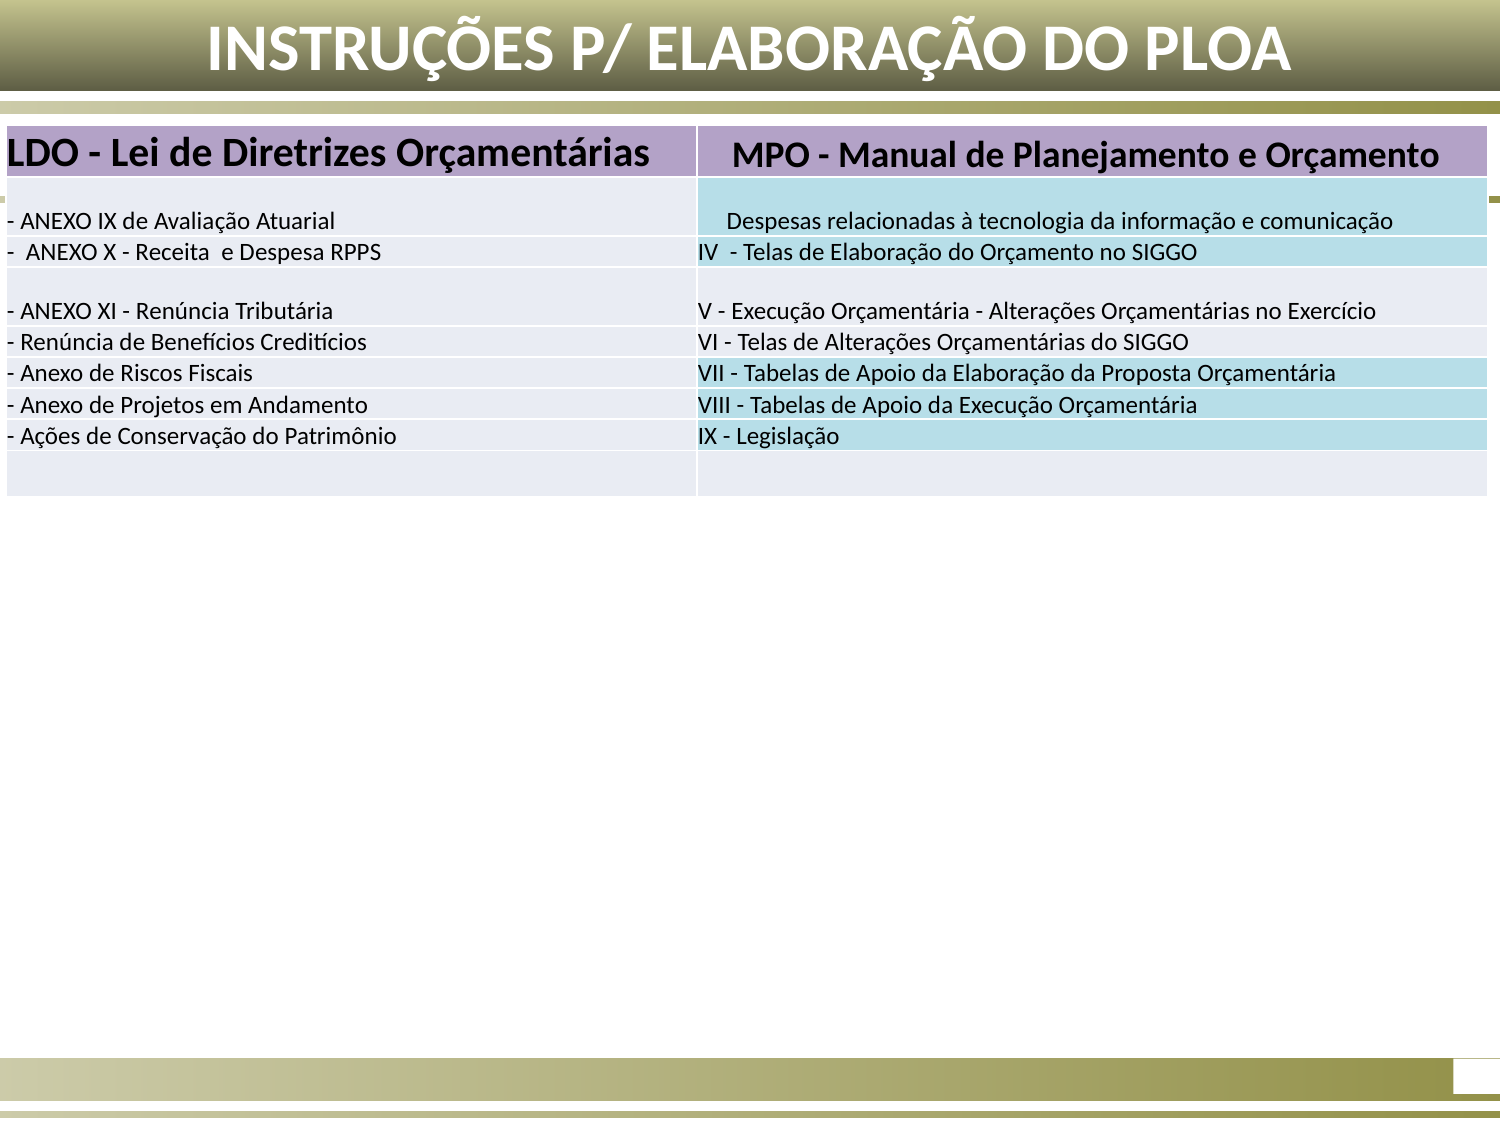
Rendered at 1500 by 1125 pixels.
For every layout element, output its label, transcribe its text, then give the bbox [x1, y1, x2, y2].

text_box [1453, 1058, 1500, 1094]
table_cell - Ações de Conservação do Patrimônio [7, 420, 696, 450]
table_cell - Anexo de Riscos Fiscais [7, 358, 696, 387]
text_box INSTRUÇÕES P/ ELABORAÇÃO DO PLOA [0, 0, 1500, 91]
text_box [0, 101, 1500, 114]
table_cell VII - Tabelas de Apoio da Elaboração da Proposta Orçamentária [698, 358, 1487, 387]
text_box [0, 1058, 1500, 1101]
table_cell IV - Telas de Elaboração do Orçamento no SIGGO [698, 237, 1487, 266]
table_cell - ANEXO XI - Renúncia Tributária [7, 268, 696, 325]
table_cell IX - Legislação [698, 420, 1487, 450]
text_box [1489, 196, 1500, 203]
table_cell VI - Telas de Alterações Orçamentárias do SIGGO [698, 327, 1487, 356]
table_cell V - Execução Orçamentária - Alterações Orçamentárias no Exercício [698, 268, 1487, 325]
table_cell VIII - Tabelas de Apoio da Execução Orçamentária [698, 389, 1487, 418]
table_cell [7, 451, 696, 496]
table_header LDO - Lei de Diretrizes Orçamentárias [7, 126, 696, 176]
text_box [0, 1111, 1500, 1118]
table_cell - Renúncia de Benefícios Creditícios [7, 327, 696, 356]
table_header MPO - Manual de Planejamento e Orçamento [698, 126, 1487, 176]
table_cell - ANEXO IX de Avaliação Atuarial [7, 178, 696, 235]
table_cell [698, 451, 1487, 496]
table_cell - ANEXO X - Receita e Despesa RPPS [7, 237, 696, 266]
table_cell - Anexo de Projetos em Andamento [7, 389, 696, 418]
table_cell Despesas relacionadas à tecnologia da informação e comunicação [698, 178, 1487, 235]
